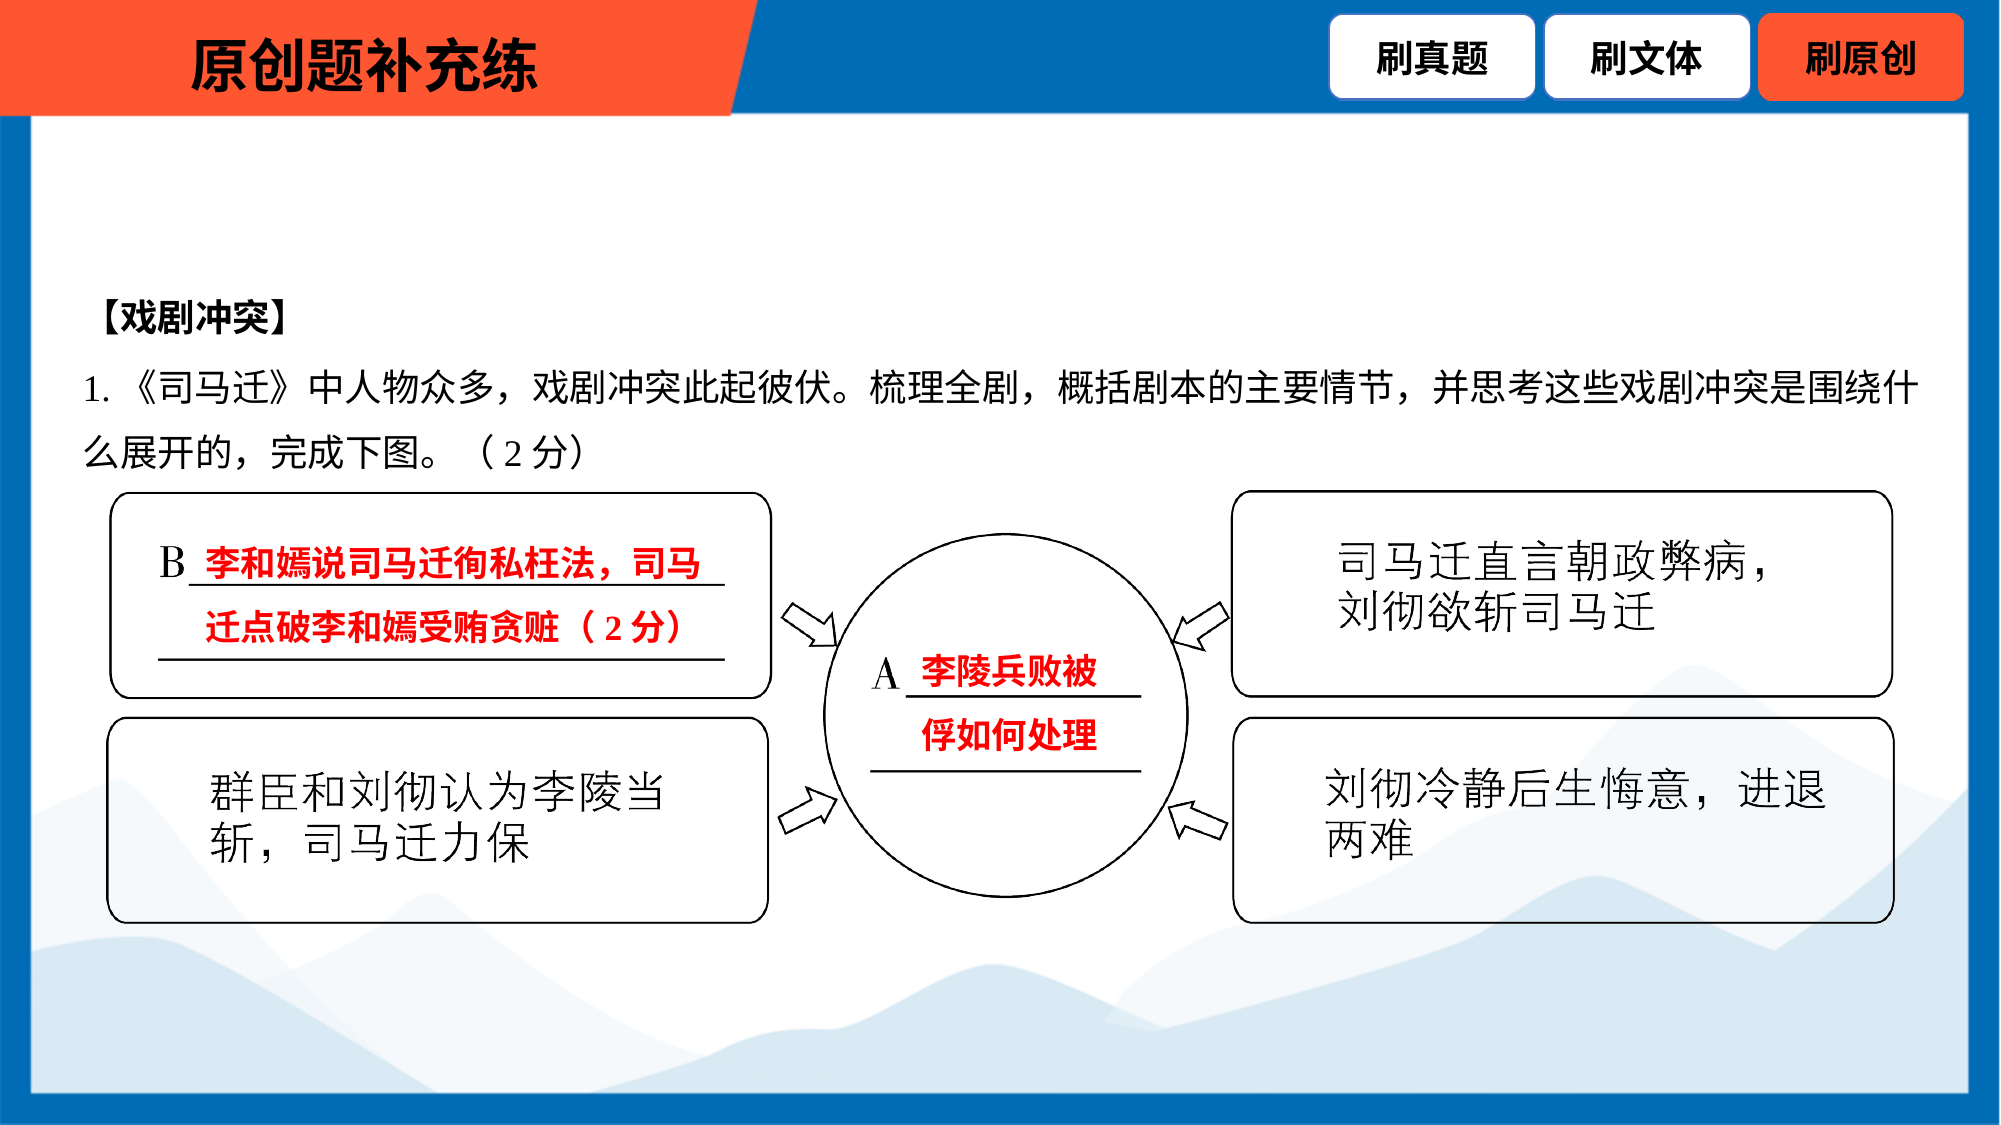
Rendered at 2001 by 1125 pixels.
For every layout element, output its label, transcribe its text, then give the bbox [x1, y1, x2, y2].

text_box 1.《司马迁》中人物众多，戏剧冲突此起彼伏。梳理全剧，概括剧本的主要情节，并思考这些戏剧冲突是围绕什 么展开的，完成下图。（2分） [82, 340, 1917, 468]
text_box 【戏剧冲突】 [82, 274, 1917, 333]
picture [0, 0, 2000, 1125]
